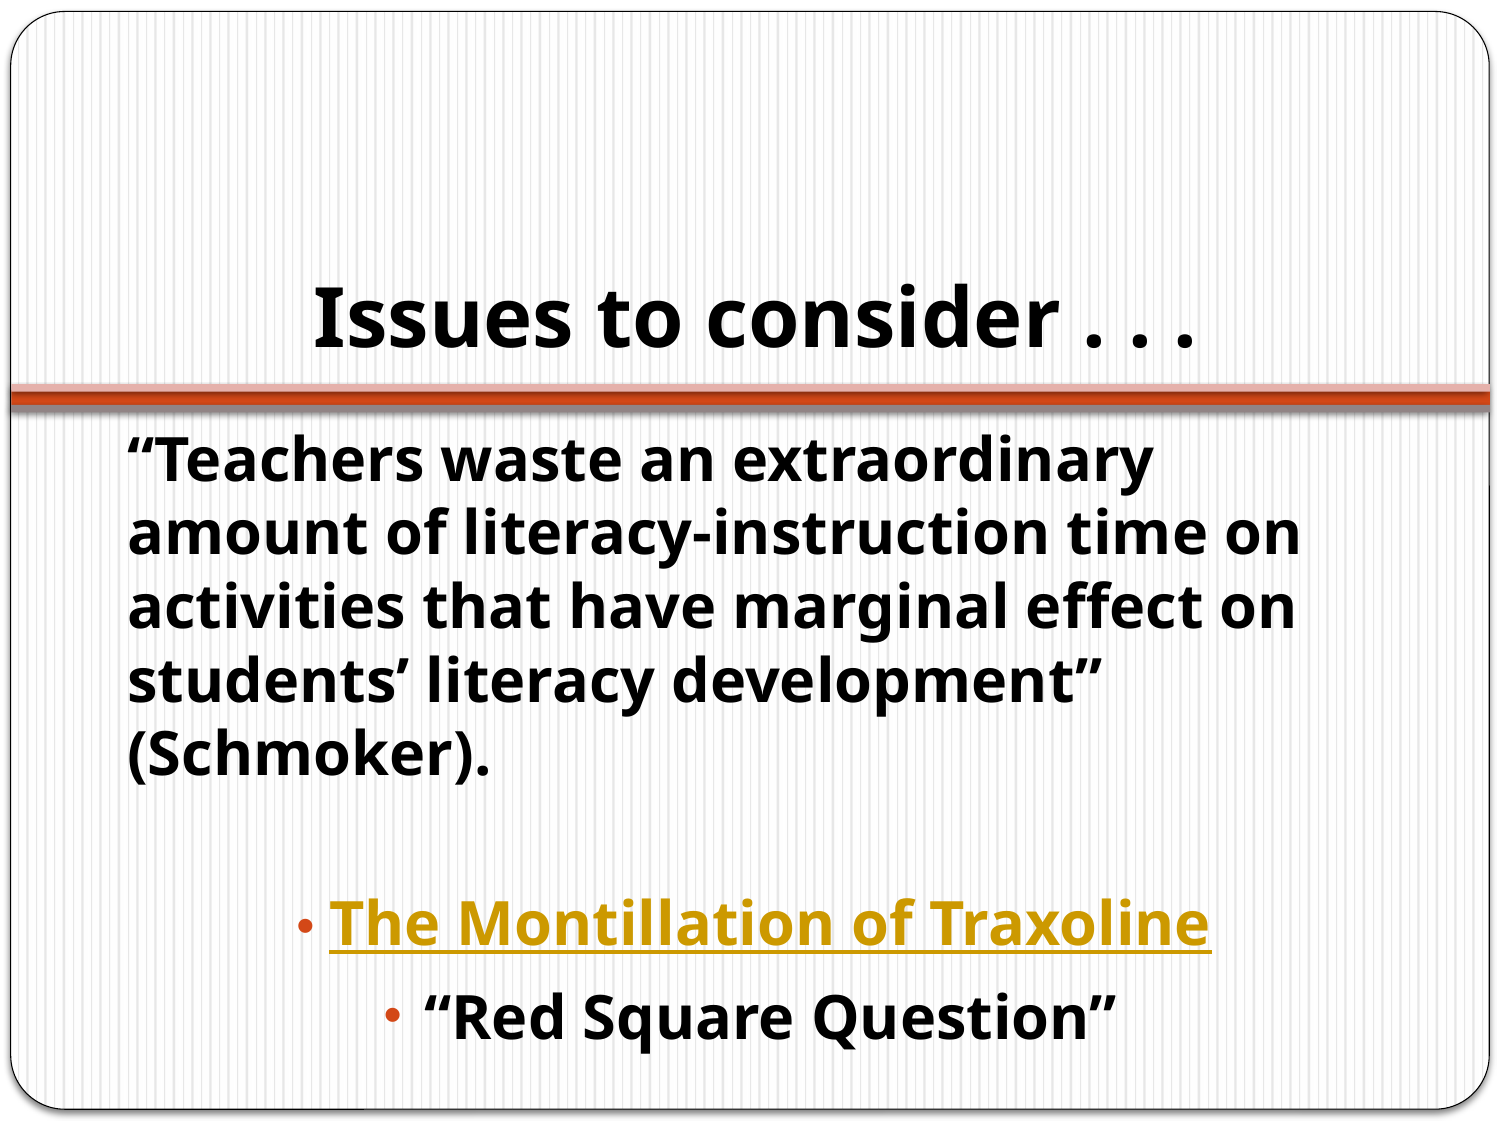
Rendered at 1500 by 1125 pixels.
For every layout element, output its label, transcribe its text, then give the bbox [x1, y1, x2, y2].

list “Teachers waste an extraordinary amount of literacy-instruction time on activities that have marginal effect on students’ literacy development” (Schmoker). The Montillation of Traxoline “Red Square Question” [112, 412, 1413, 1063]
title Issues to consider . . . [118, 156, 1394, 380]
